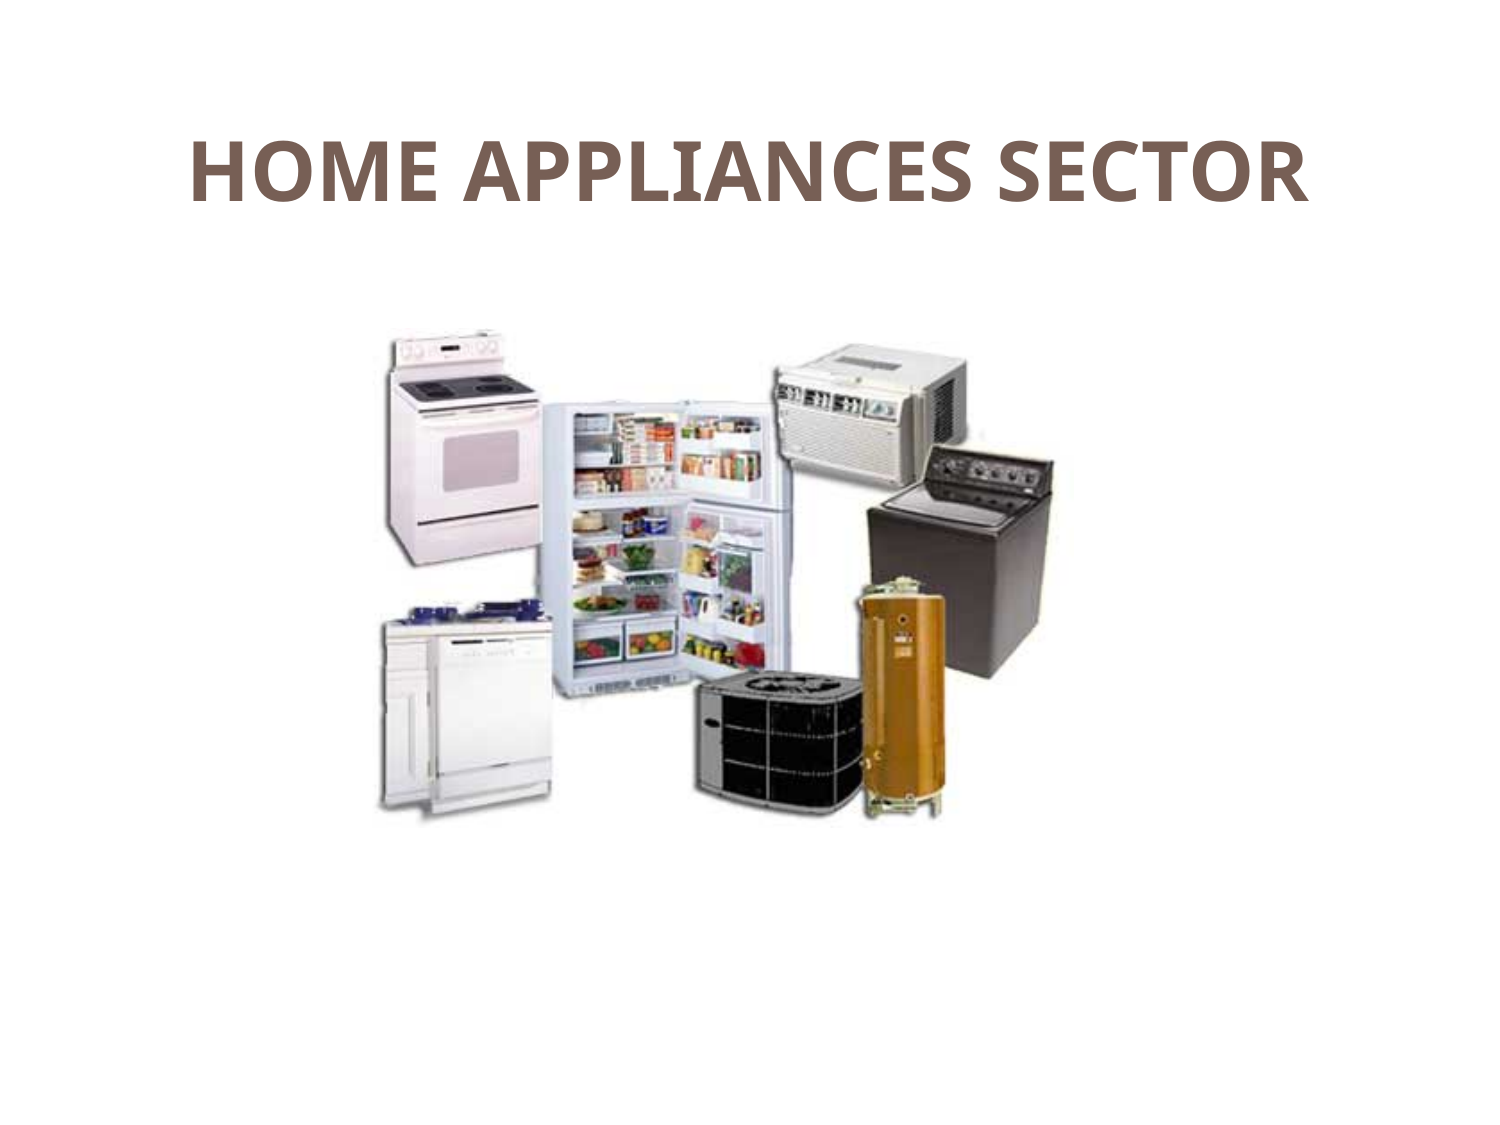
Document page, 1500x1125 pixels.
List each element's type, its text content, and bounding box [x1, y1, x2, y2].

text_box HOME APPLIANCES SECTOR [117, 110, 1379, 311]
picture [359, 327, 1075, 829]
